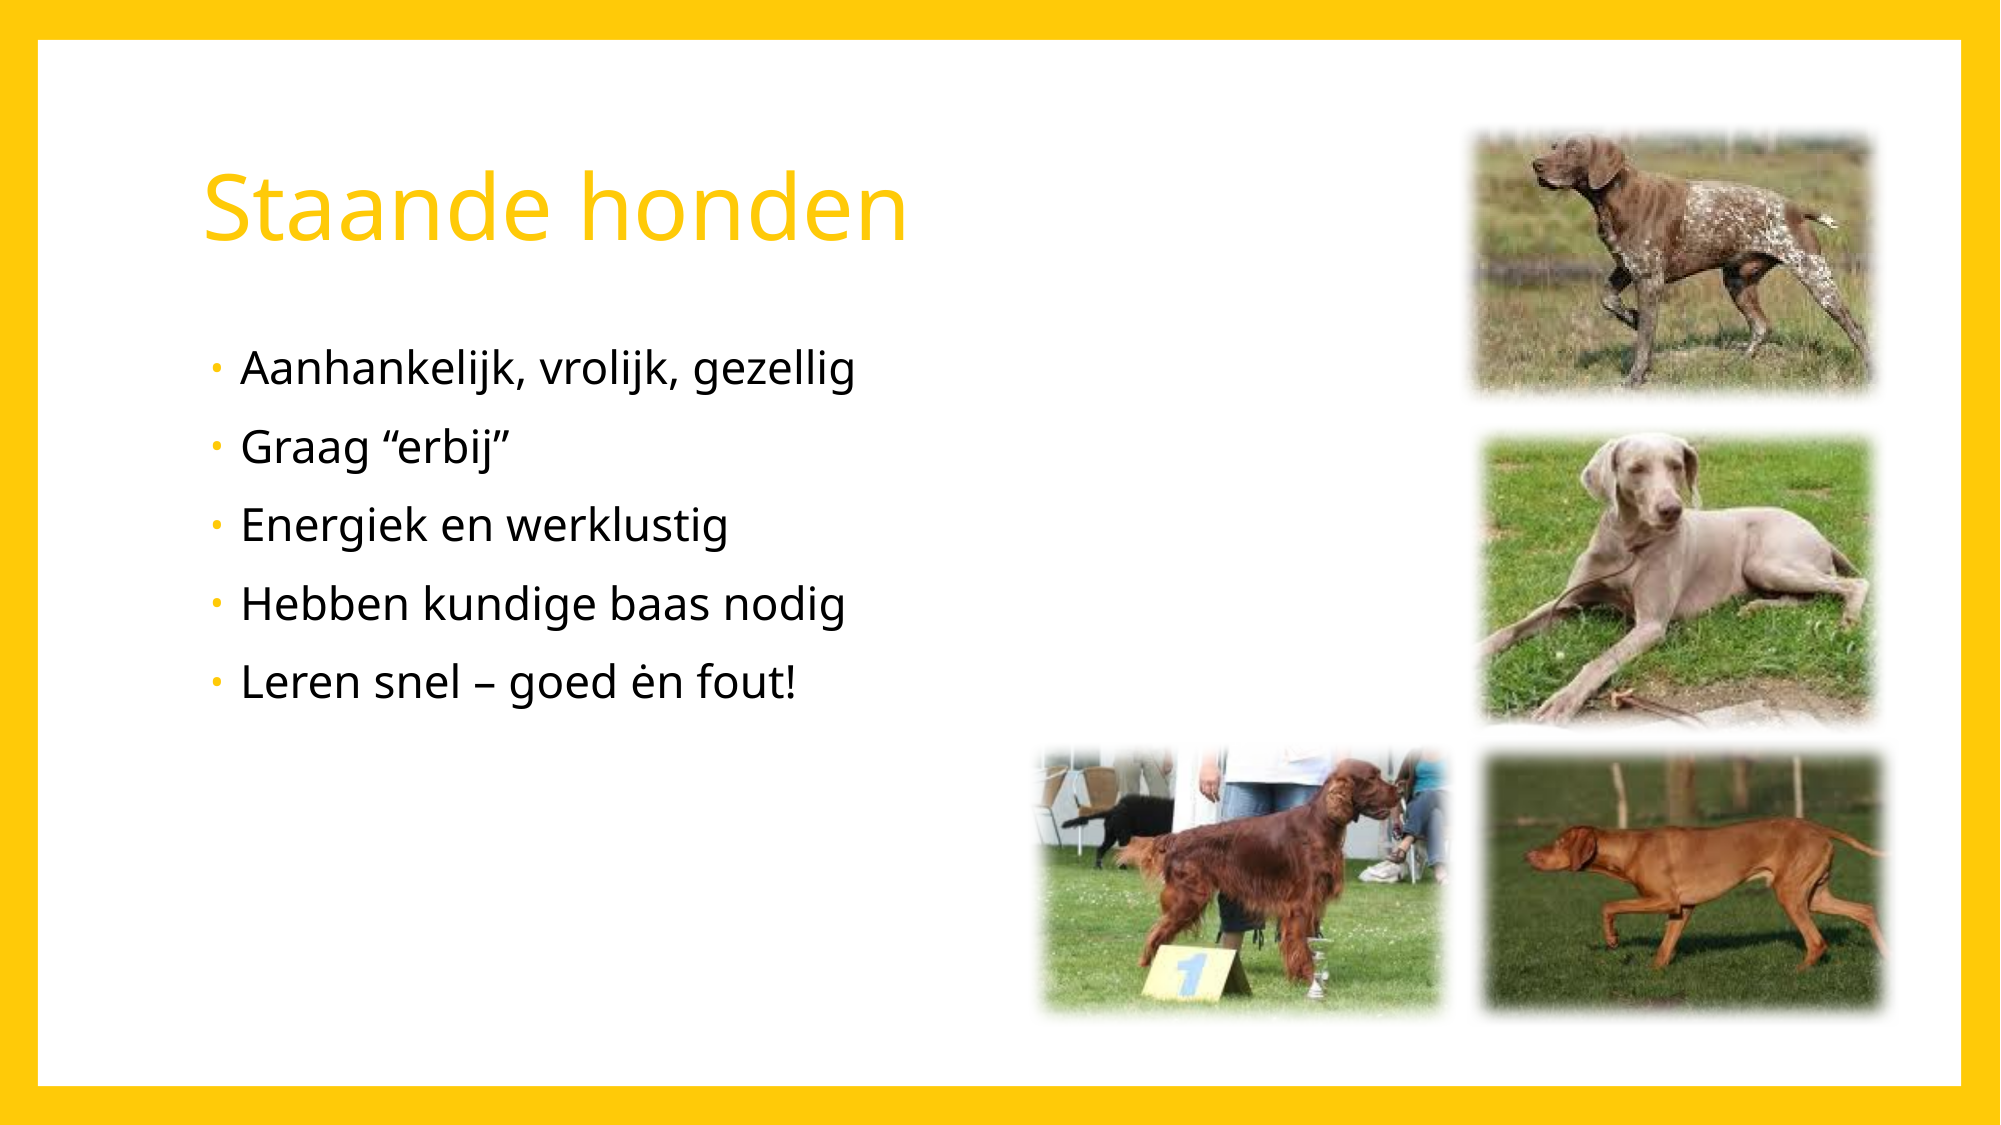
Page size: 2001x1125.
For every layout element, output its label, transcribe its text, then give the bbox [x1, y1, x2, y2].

list Aanhankelijk, vrolijk, gezellig Graag “erbij” Energiek en werklustig Hebben kundige baas nodig Leren snel – goed ėn fout! [187, 337, 1808, 1000]
picture [1026, 740, 1458, 1028]
picture [1456, 121, 1888, 408]
title Staande honden [187, 99, 1808, 323]
picture [1467, 421, 1899, 1028]
